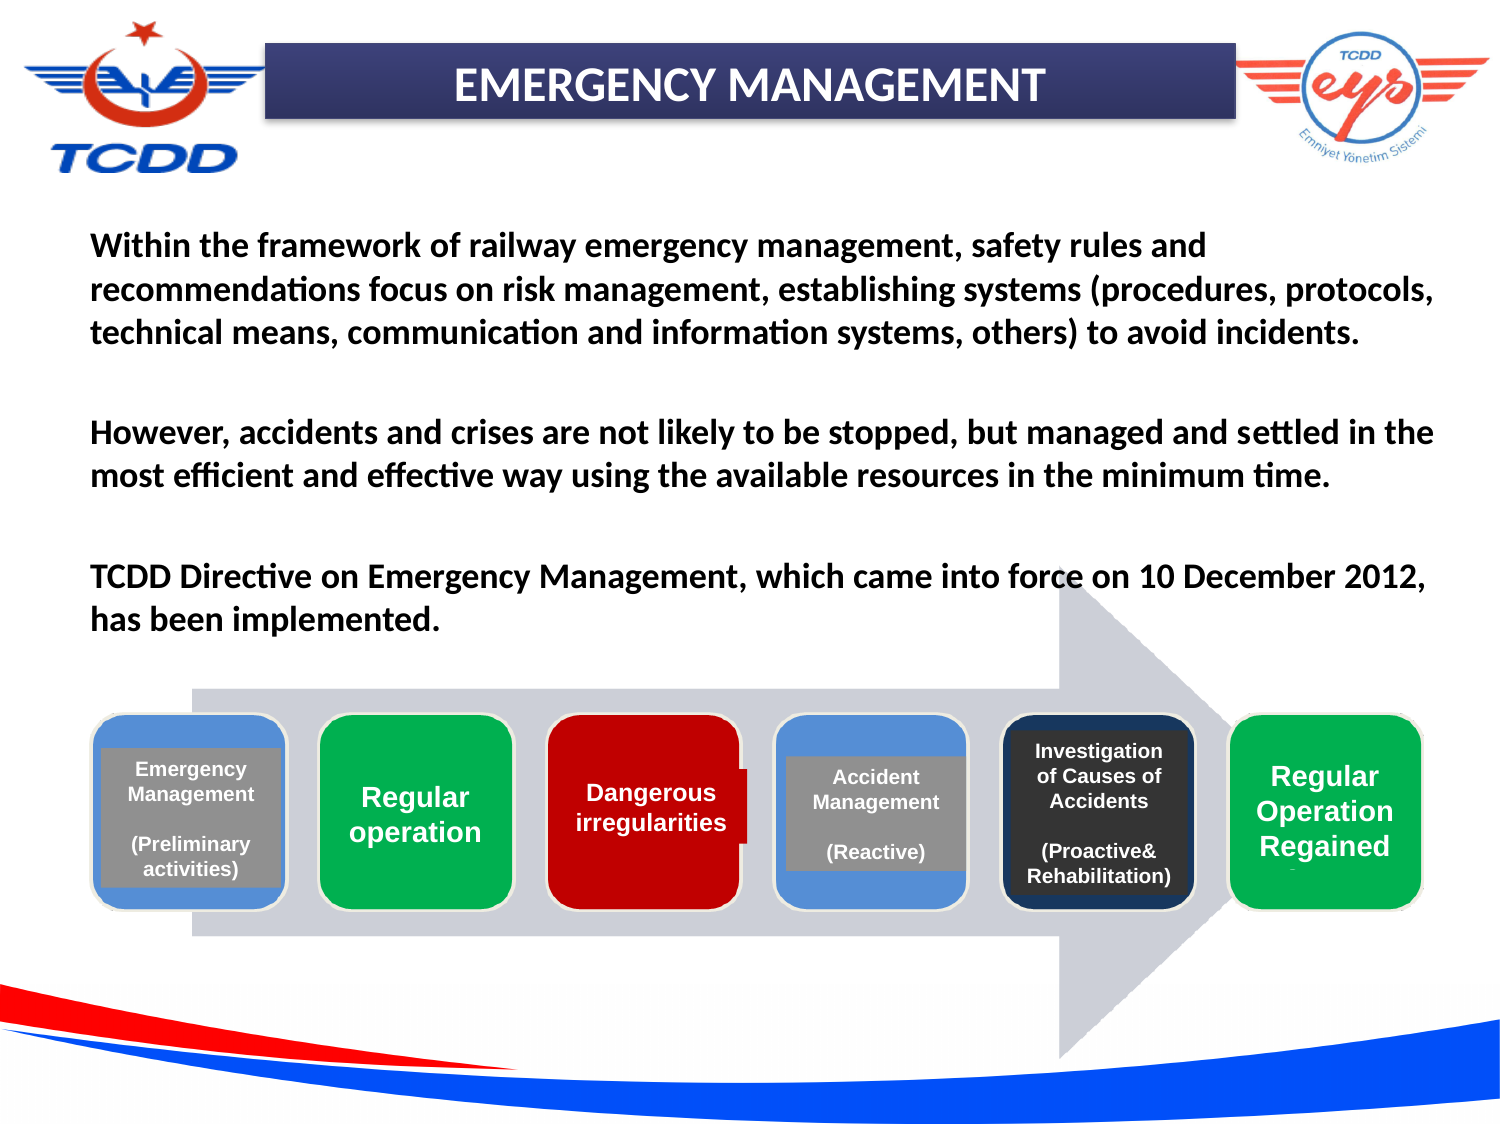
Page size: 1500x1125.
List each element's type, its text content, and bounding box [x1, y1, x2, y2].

picture [23, 20, 266, 173]
picture [1224, 0, 1500, 173]
text_box EMERGENCY MANAGEMENT [269, 43, 1219, 119]
list Within the framework of railway emergency management, safety rules and recommendations focus on risk management, establishing systems (procedures, protocols, technical means, communication and information systems, others) to avoid incidents. However, accidents and crises are not likely to be stopped, but managed and settled in the most efficient and effective way using the available resources in the minimum time. TCDD Directive on Emergency Management, which came into force on 10 December 2012, has been implemented. [75, 178, 1483, 657]
picture [0, 565, 1500, 1124]
